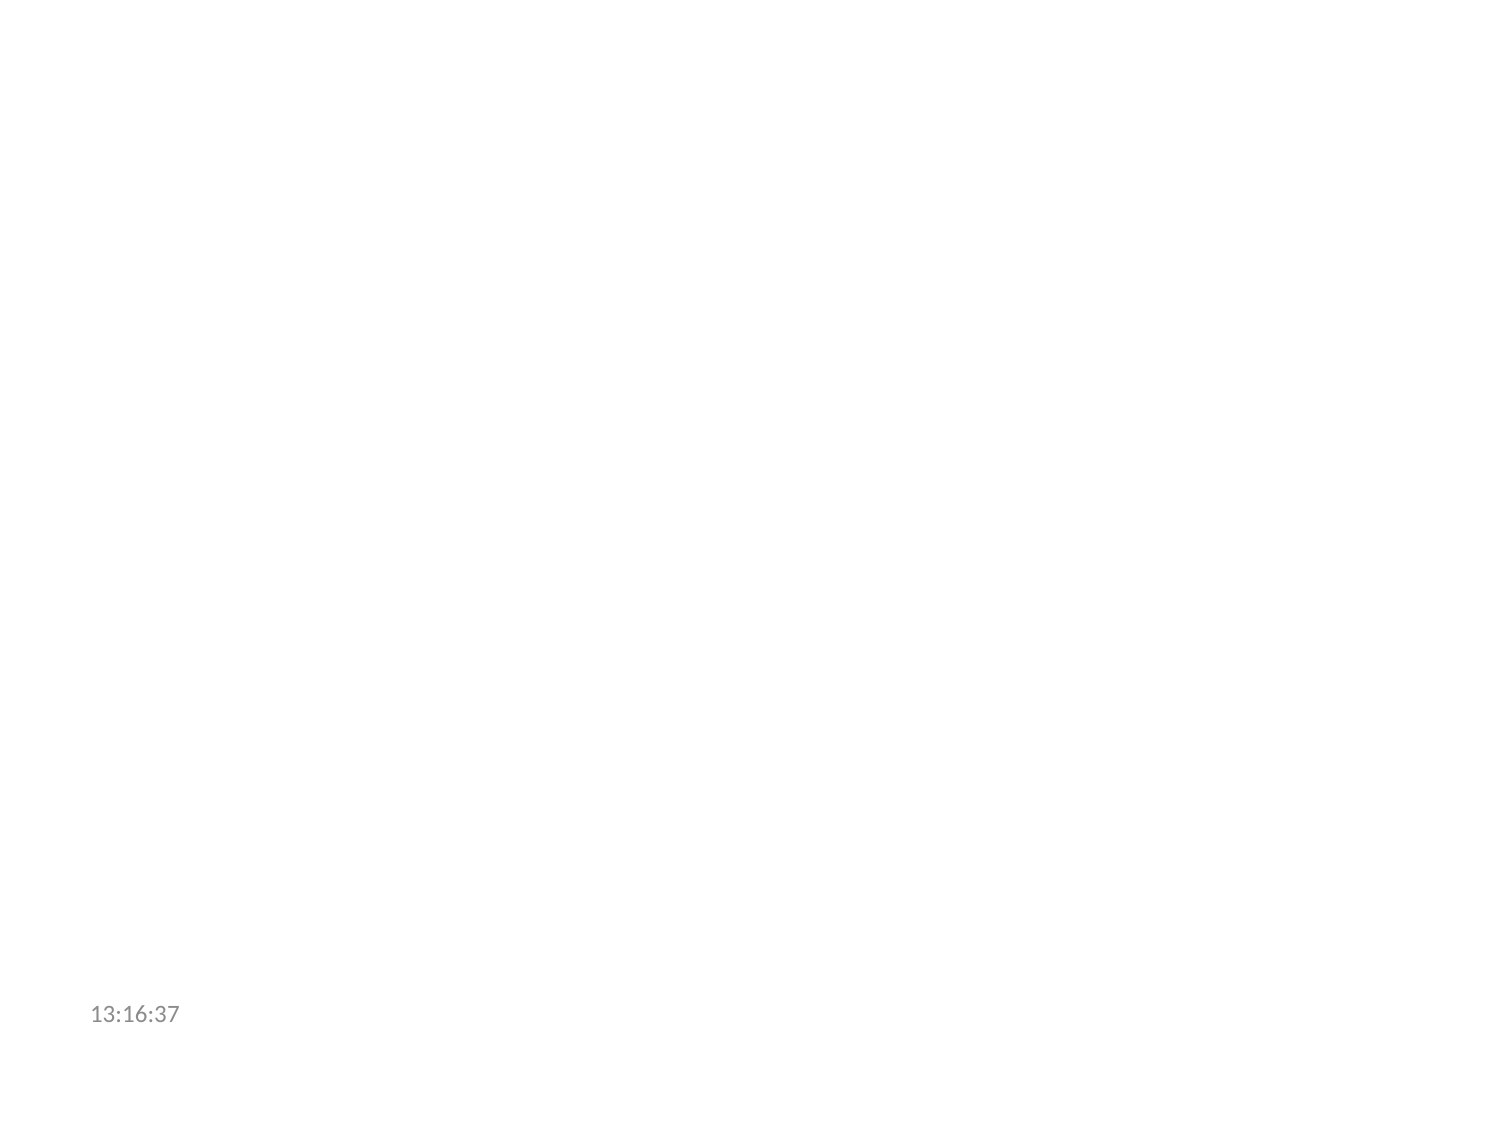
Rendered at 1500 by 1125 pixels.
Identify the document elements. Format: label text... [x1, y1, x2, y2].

text_box 15:35:09 [75, 982, 425, 1043]
